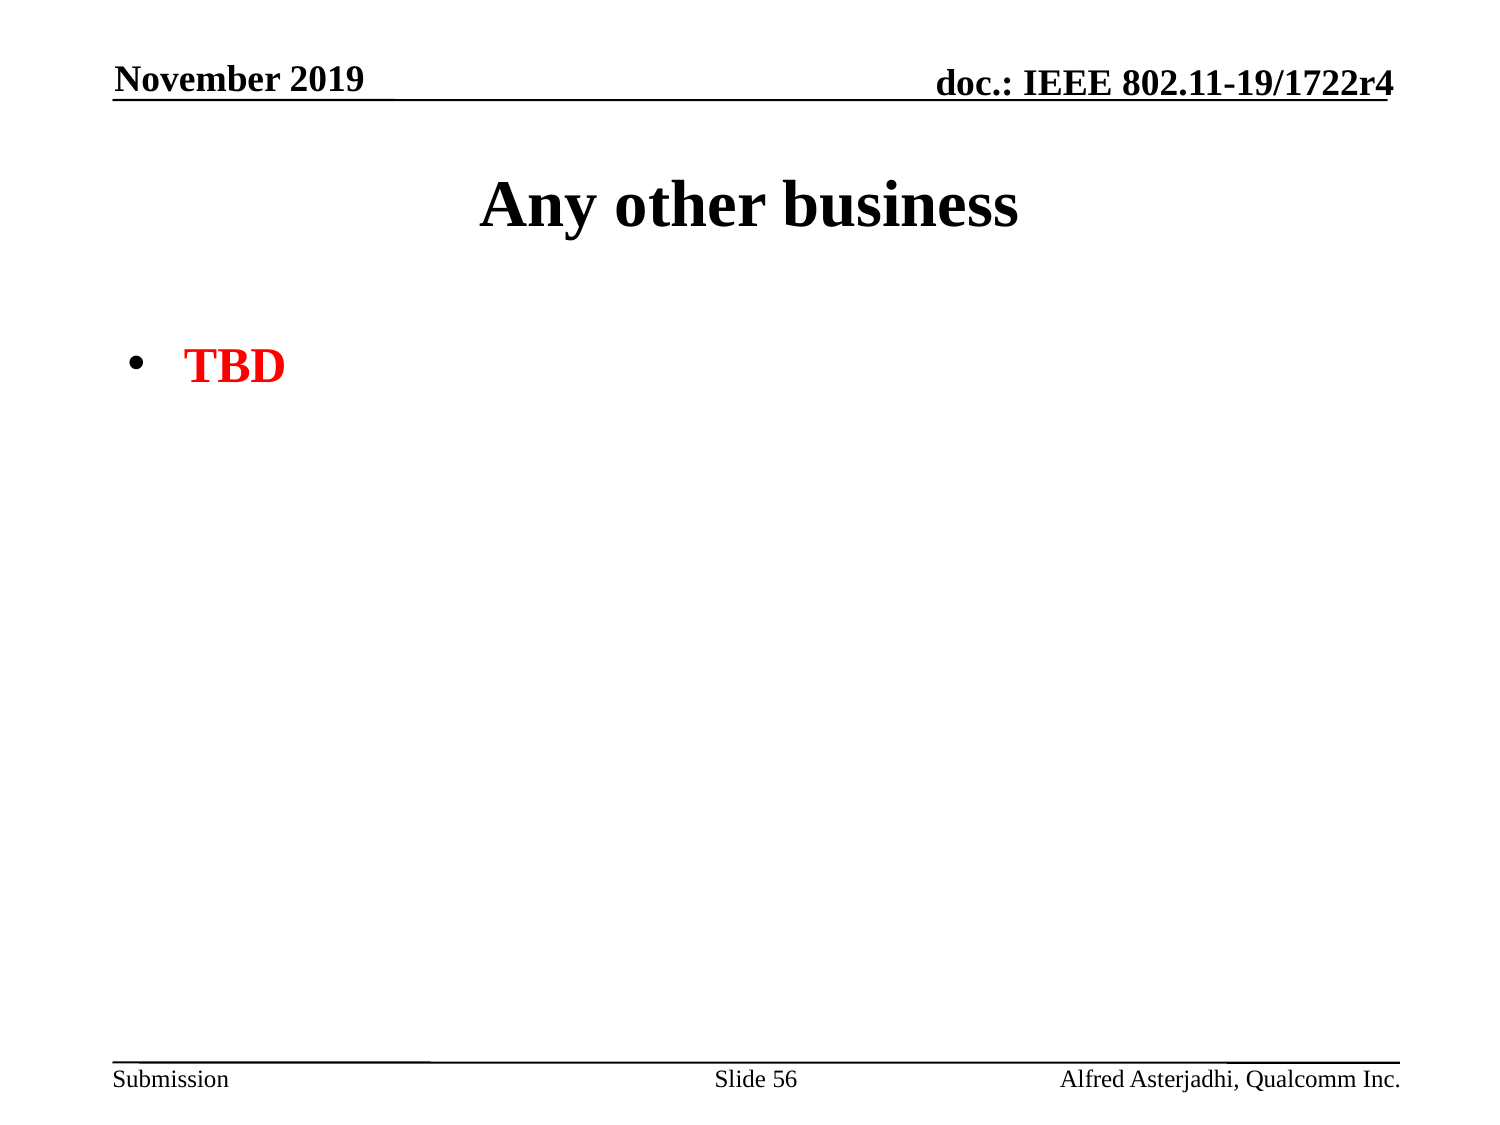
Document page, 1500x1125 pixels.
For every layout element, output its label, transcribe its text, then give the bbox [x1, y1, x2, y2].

slide_number Slide 56 [712, 1061, 800, 1123]
footer Alfred Asterjadhi, Qualcomm Inc. [878, 1061, 1402, 1093]
list TBD [112, 324, 1388, 1000]
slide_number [114, 54, 423, 100]
title Any other business [112, 112, 1388, 288]
